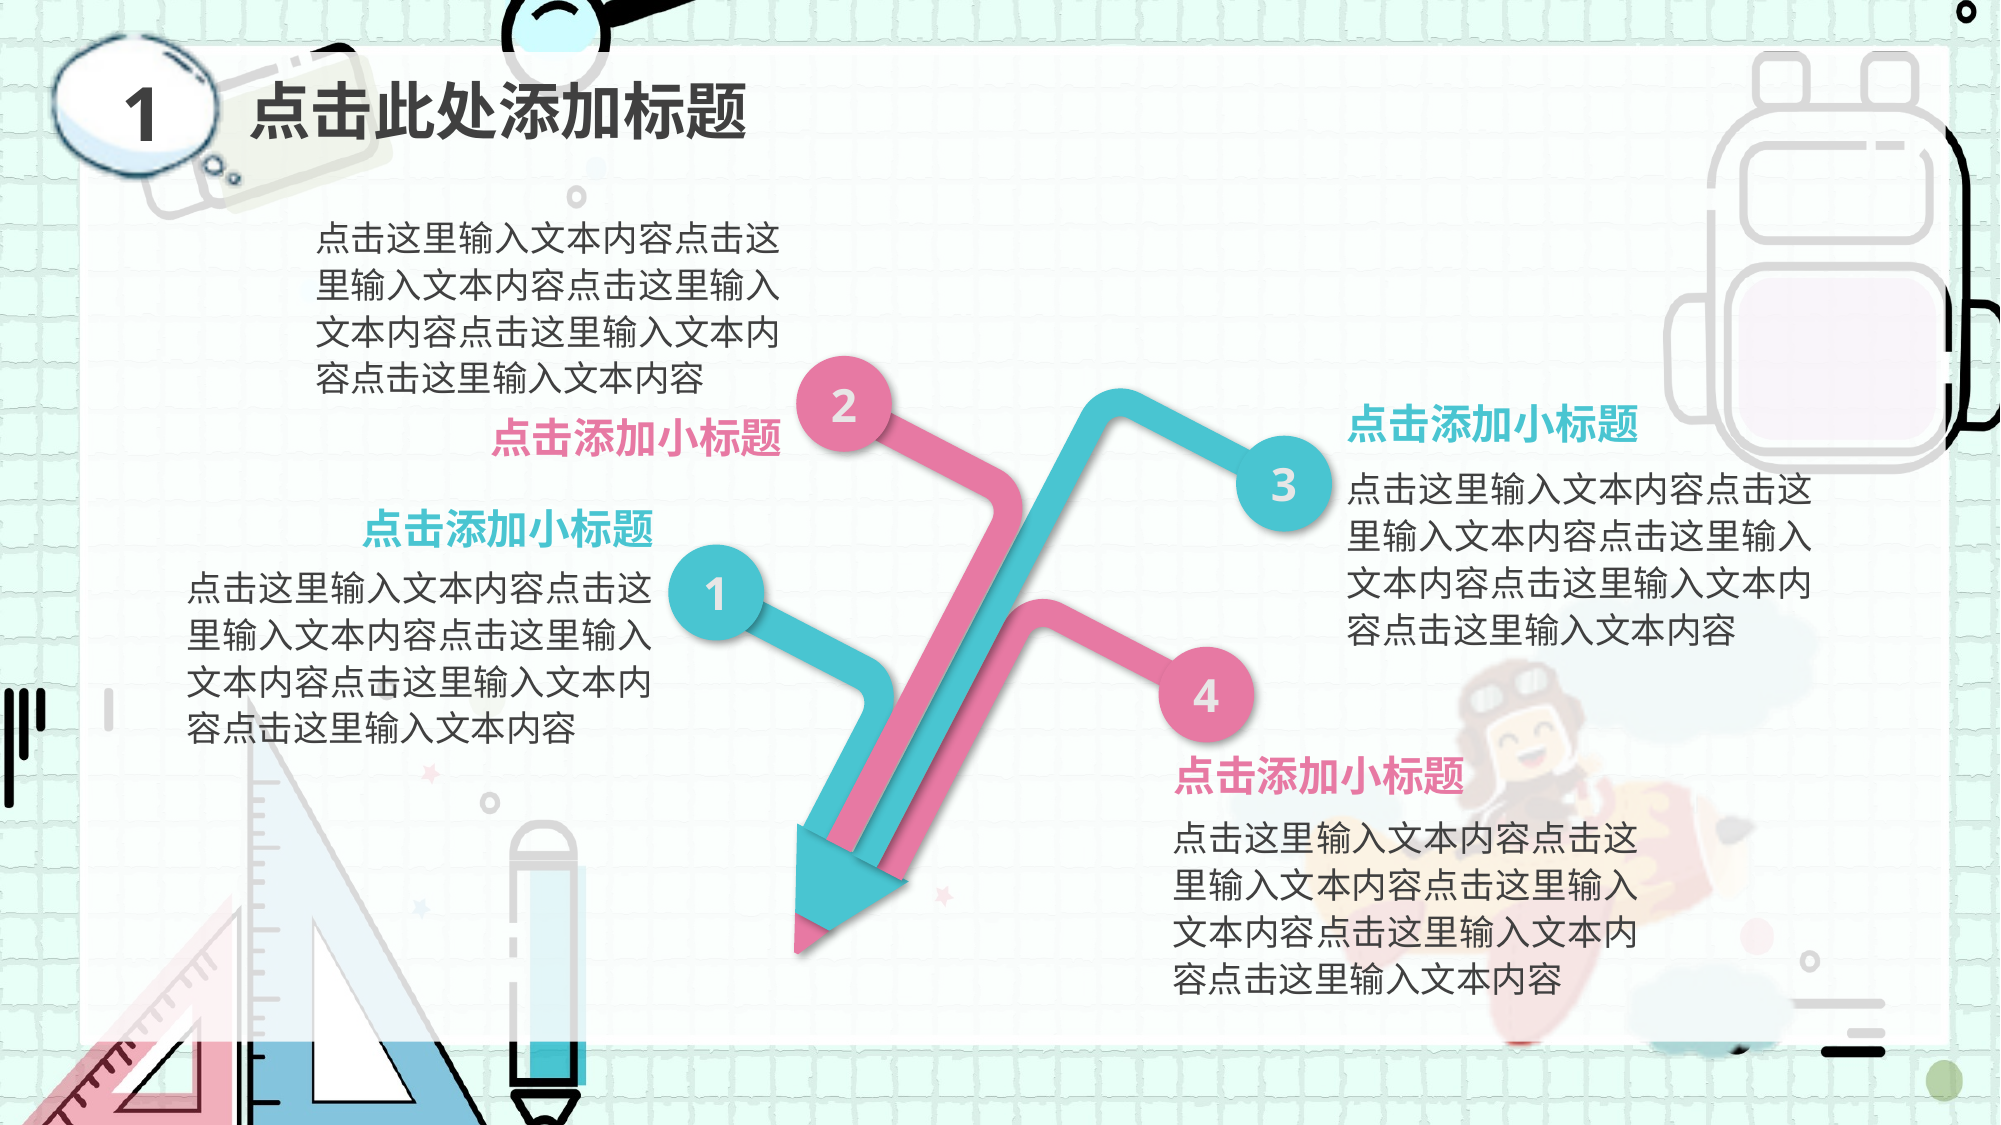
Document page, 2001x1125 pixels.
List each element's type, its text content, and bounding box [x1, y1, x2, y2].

text_box 点击此处添加标题 [287, 64, 892, 154]
text_box 点击这里输入文本内容点击这里输入文本内容点击这里输入文本内容点击这里输入文本内容点击这里输入文本内容 [1332, 455, 1828, 658]
text_box 点击添加小标题 [378, 407, 668, 470]
picture [0, 0, 2000, 1125]
text_box 点击添加小标题 [249, 495, 668, 554]
text_box 点击添加小标题 [1332, 390, 1751, 455]
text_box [0, 0, 287, 225]
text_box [668, 355, 1332, 956]
text_box 点击添加小标题 [1332, 742, 1578, 804]
text_box 点击这里输入文本内容点击这里输入文本内容点击这里输入文本内容点击这里输入文本内容点击这里输入文本内容 [1157, 804, 1654, 1007]
text_box 点击这里输入文本内容点击这里输入文本内容点击这里输入文本内容点击这里输入文本内容点击这里输入文本内容 [300, 204, 797, 407]
text_box 点击这里输入文本内容点击这里输入文本内容点击这里输入文本内容点击这里输入文本内容点击这里输入文本内容 [171, 554, 668, 757]
